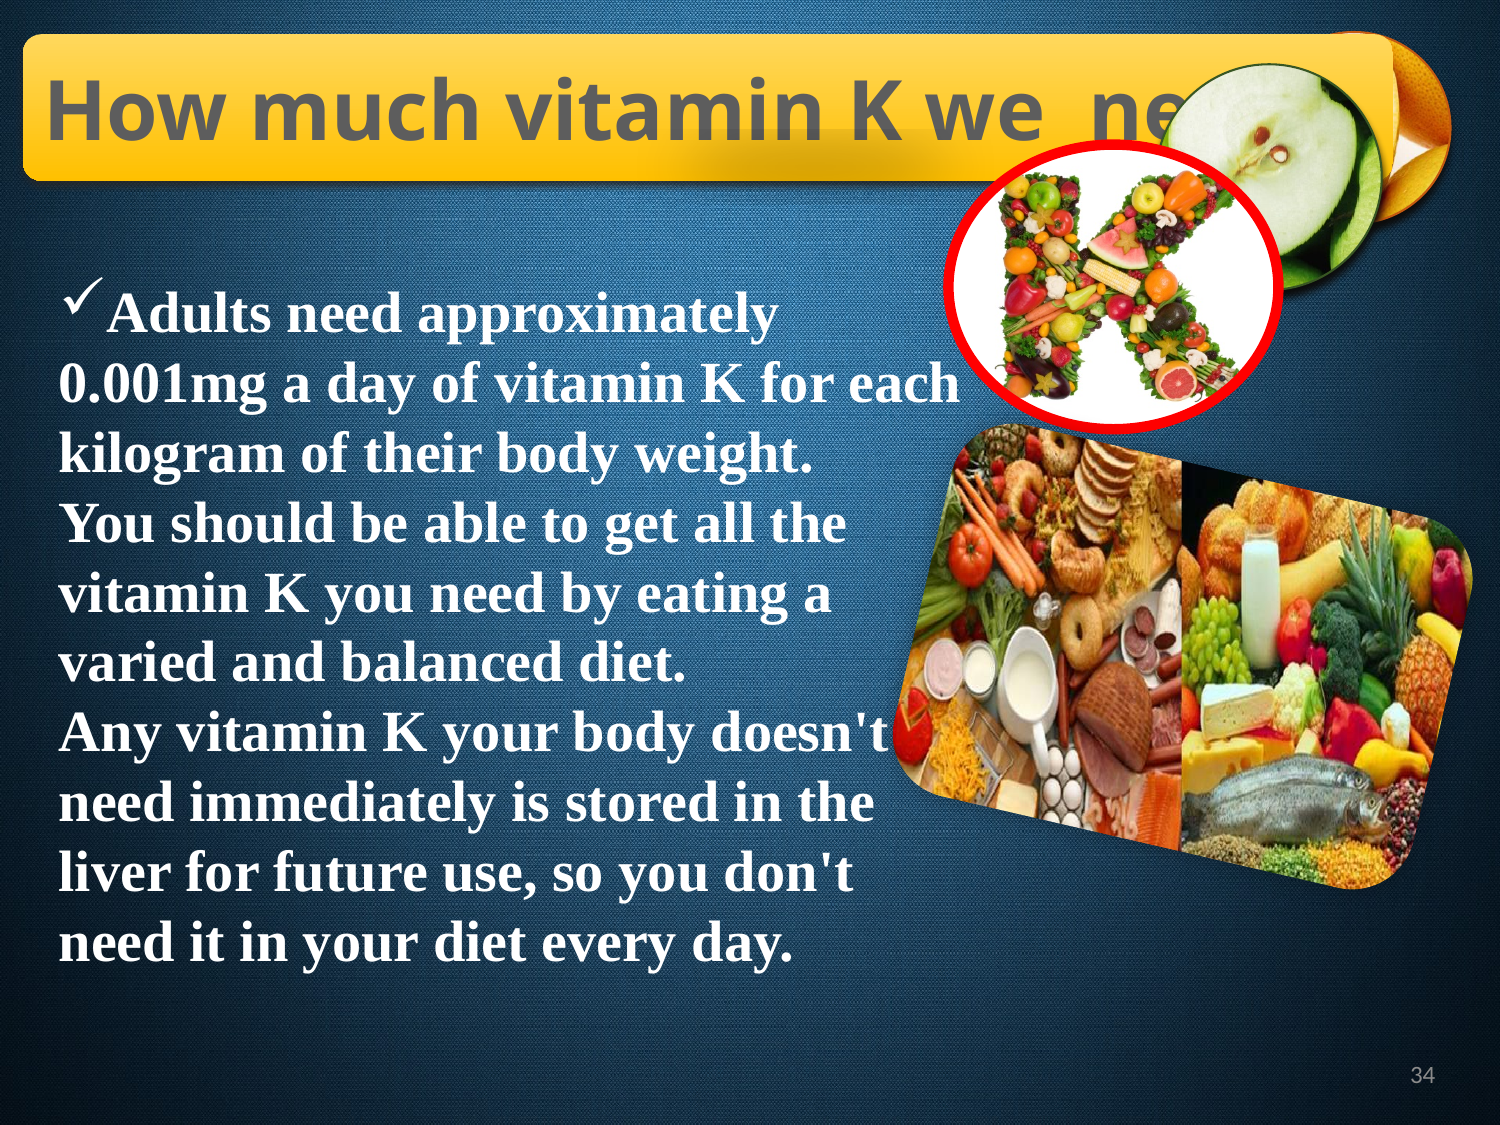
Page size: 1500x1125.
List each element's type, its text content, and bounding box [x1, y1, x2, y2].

picture [0, 0, 1500, 1125]
slide_number 34 [1377, 1043, 1451, 1104]
text_box [1159, 63, 1383, 290]
text_box How much vitamin K we need? [21, 33, 1394, 182]
text_box [1386, 36, 1452, 220]
text_box Adults need approximately 0.001mg a day of vitamin K for each kilogram of their body weight. You should be able to get all the vitamin K you need by eating a varied and balanced diet. Any vitamin K your body doesn't need immediately is stored in the liver for future use, so you don't need it in your diet every day. [43, 266, 994, 981]
